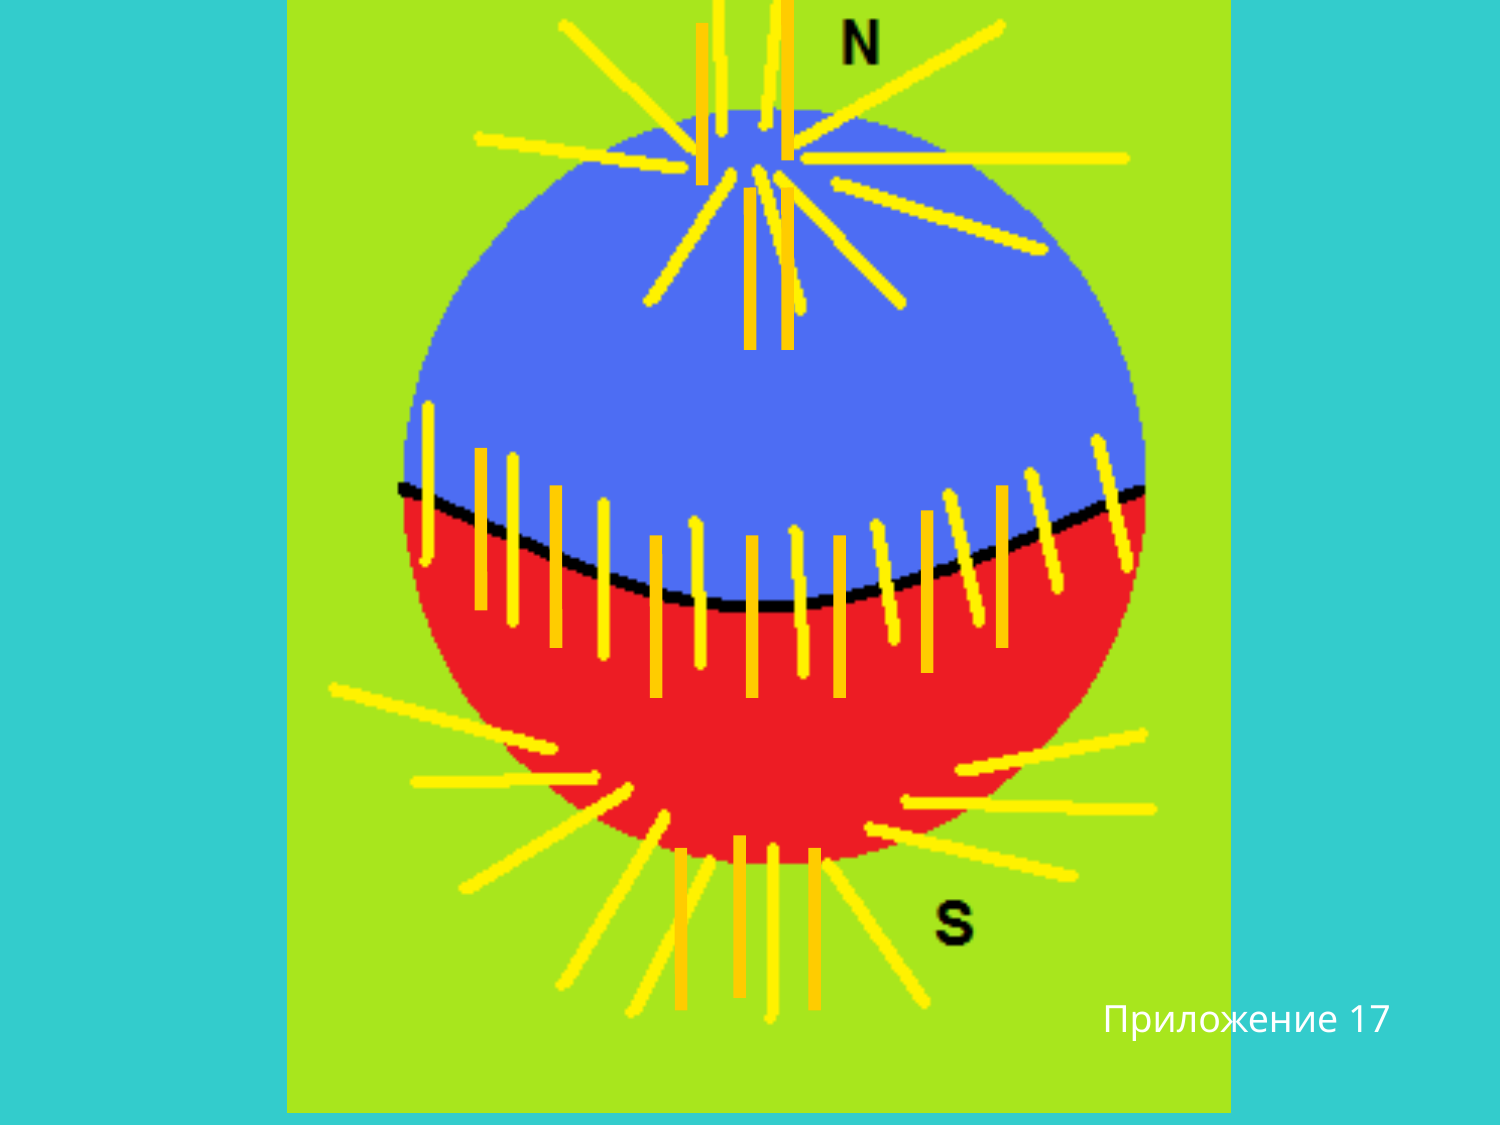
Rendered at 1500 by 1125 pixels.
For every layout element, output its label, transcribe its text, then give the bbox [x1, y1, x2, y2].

text_box Приложение 17 [1235, 987, 1463, 1105]
picture [287, 0, 1231, 1113]
